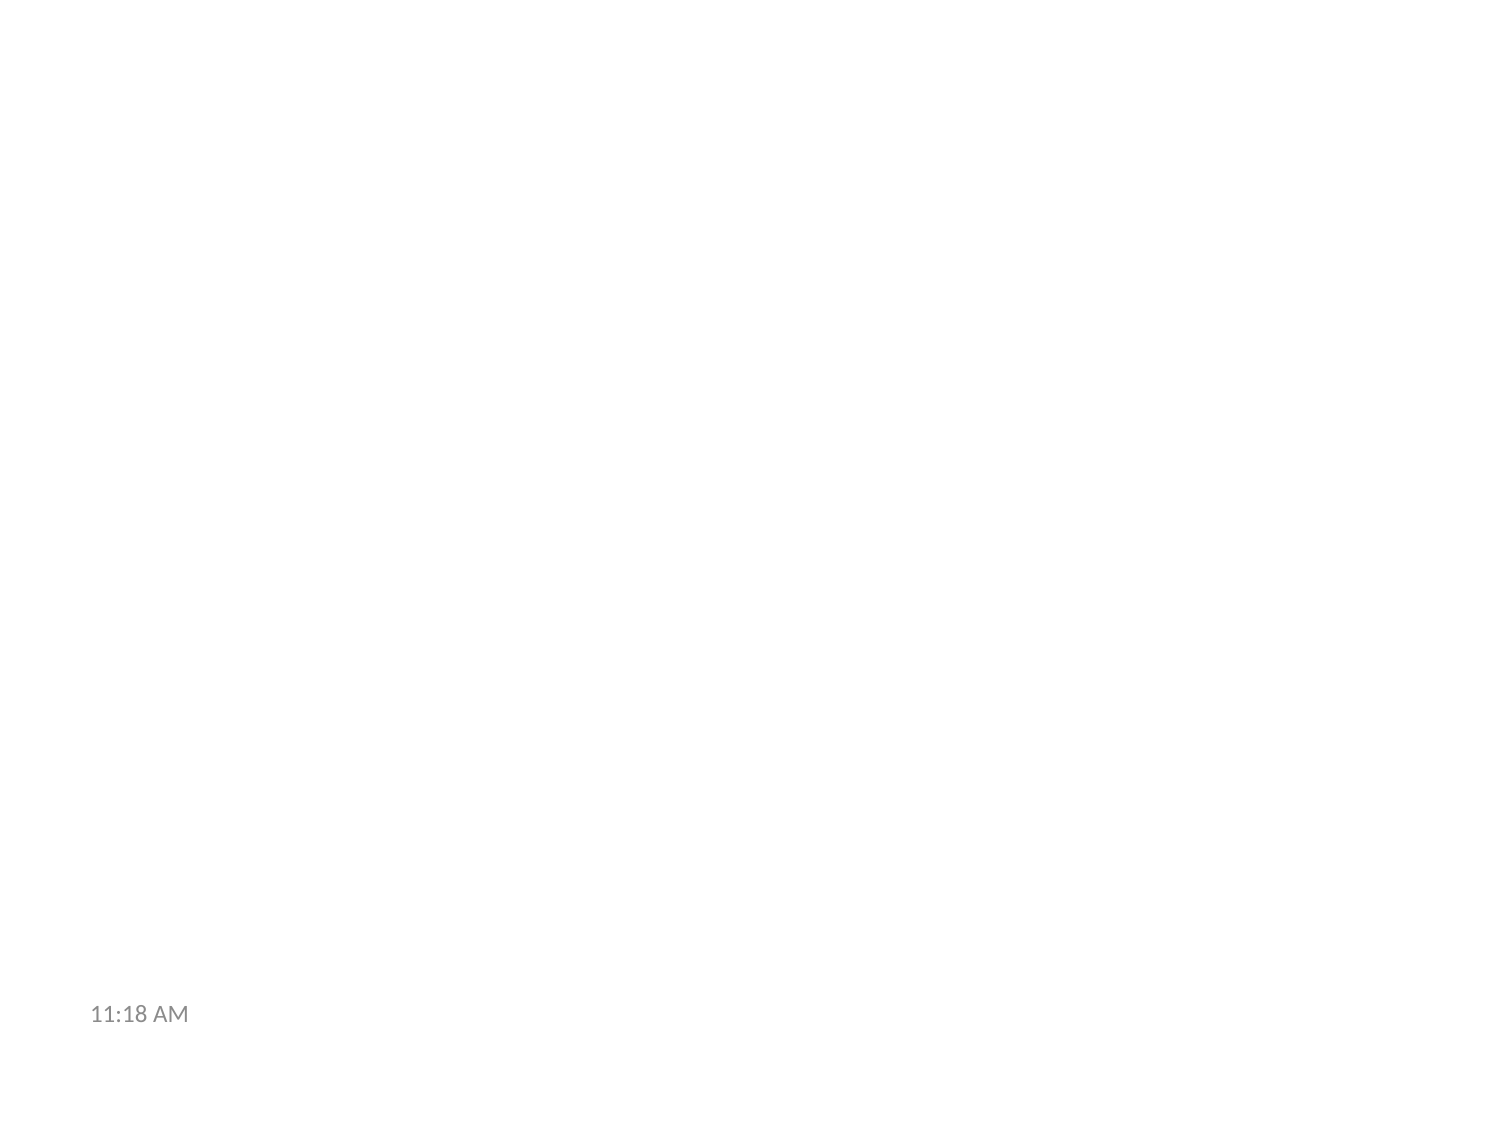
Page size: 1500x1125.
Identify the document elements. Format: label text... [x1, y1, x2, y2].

text_box 3:35 PM [75, 982, 425, 1043]
